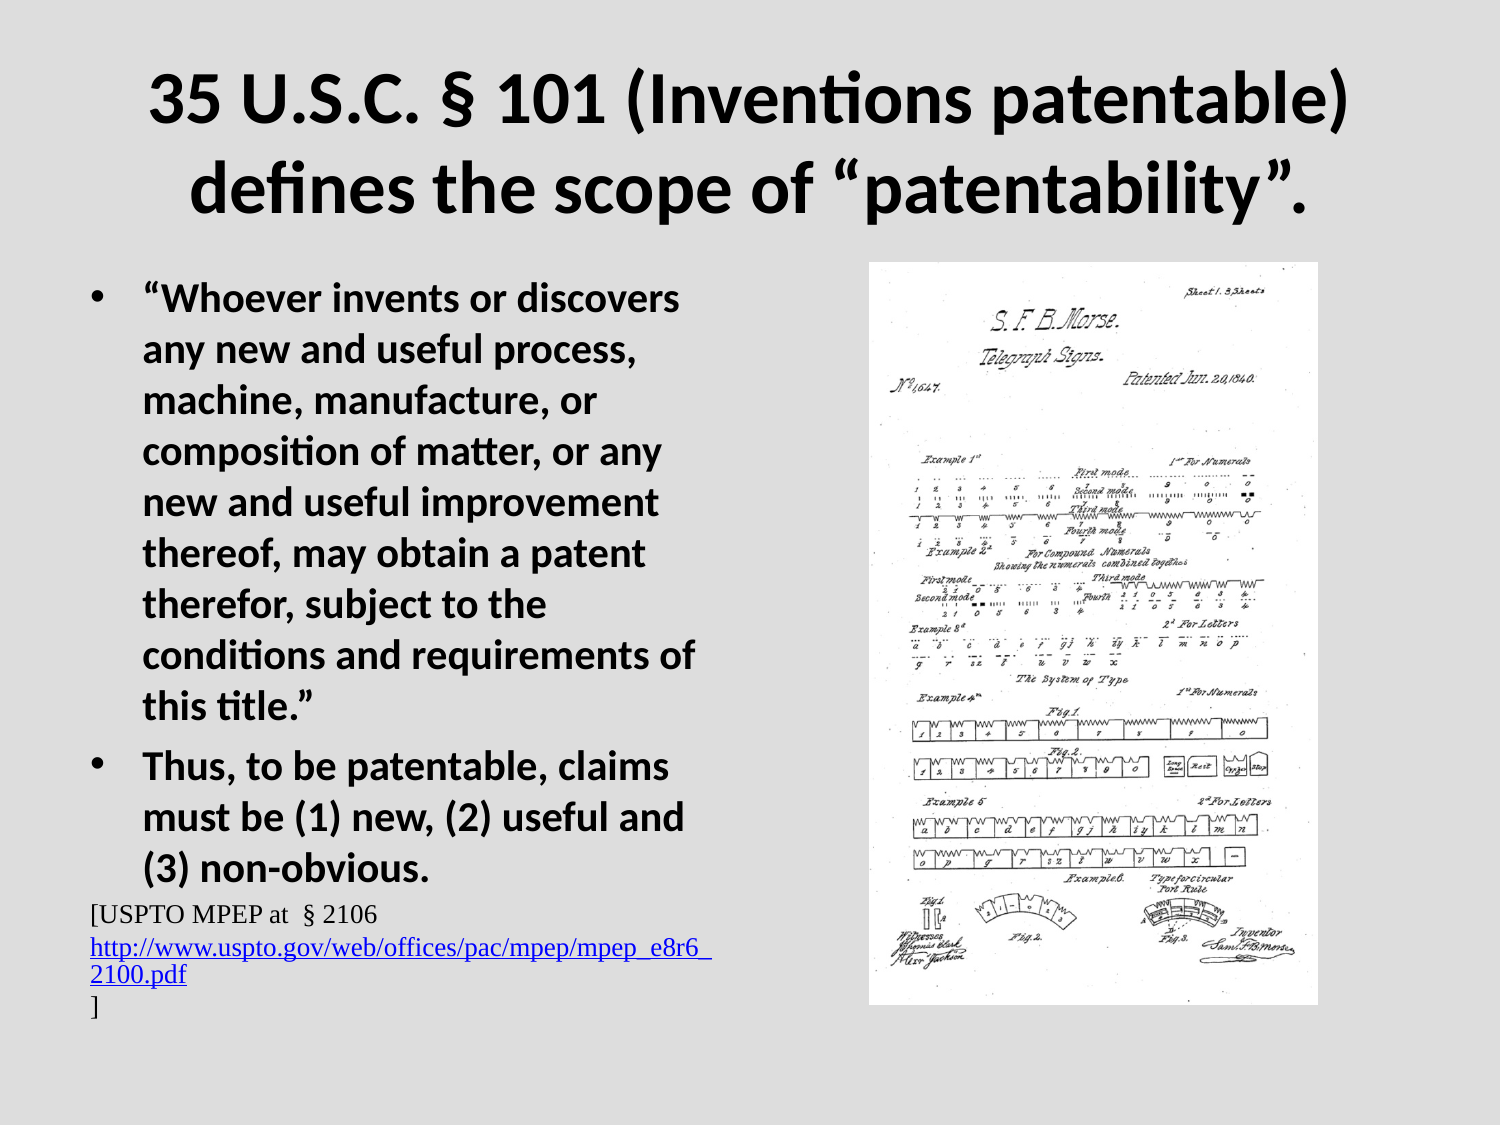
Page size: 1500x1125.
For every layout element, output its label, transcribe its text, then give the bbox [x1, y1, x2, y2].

title 35 U.S.C. § 101 (Inventions patentable) defines the scope of “patentability”. [75, 45, 1425, 233]
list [869, 262, 1318, 1006]
list “Whoever invents or discovers any new and useful process, machine, manufacture, or composition of matter, or any new and useful improvement thereof, may obtain a patent therefor, subject to the conditions and requirements of this title.” Thus, to be patentable, claims must be (1) new, (2) useful and (3) non-obvious. [USPTO MPEP at § 2106 http://www.uspto.gov/web/offices/pac/mpep/mpep_e8r6_2100.pdf] [75, 262, 738, 1005]
